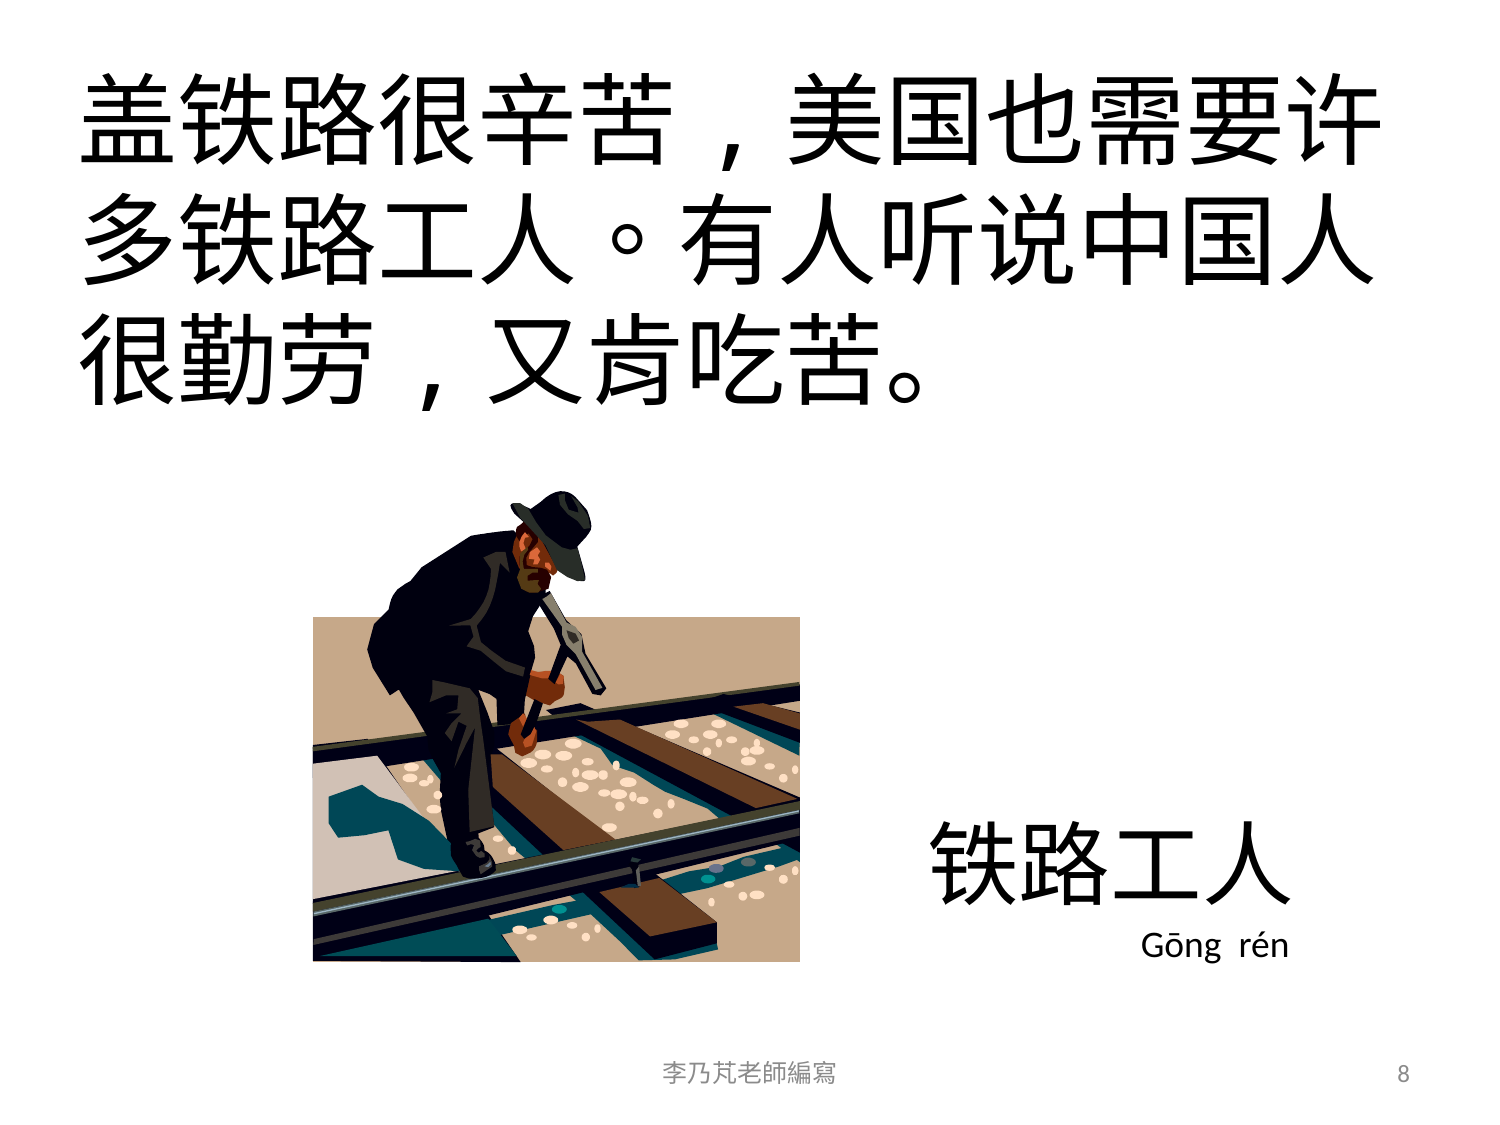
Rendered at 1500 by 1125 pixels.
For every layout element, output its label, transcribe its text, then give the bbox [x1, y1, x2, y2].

picture [312, 487, 801, 963]
text_box Gōng rén [1126, 912, 1305, 973]
footer 李乃芃老師編寫 [512, 1042, 988, 1103]
slide_number 8 [1074, 1042, 1425, 1103]
text_box 铁路工人 [912, 799, 1400, 925]
text_box 盖铁路很辛苦,美国也需要许多铁路工人。有人听说中国人很勤劳,又肯吃苦。 [62, 50, 1463, 425]
